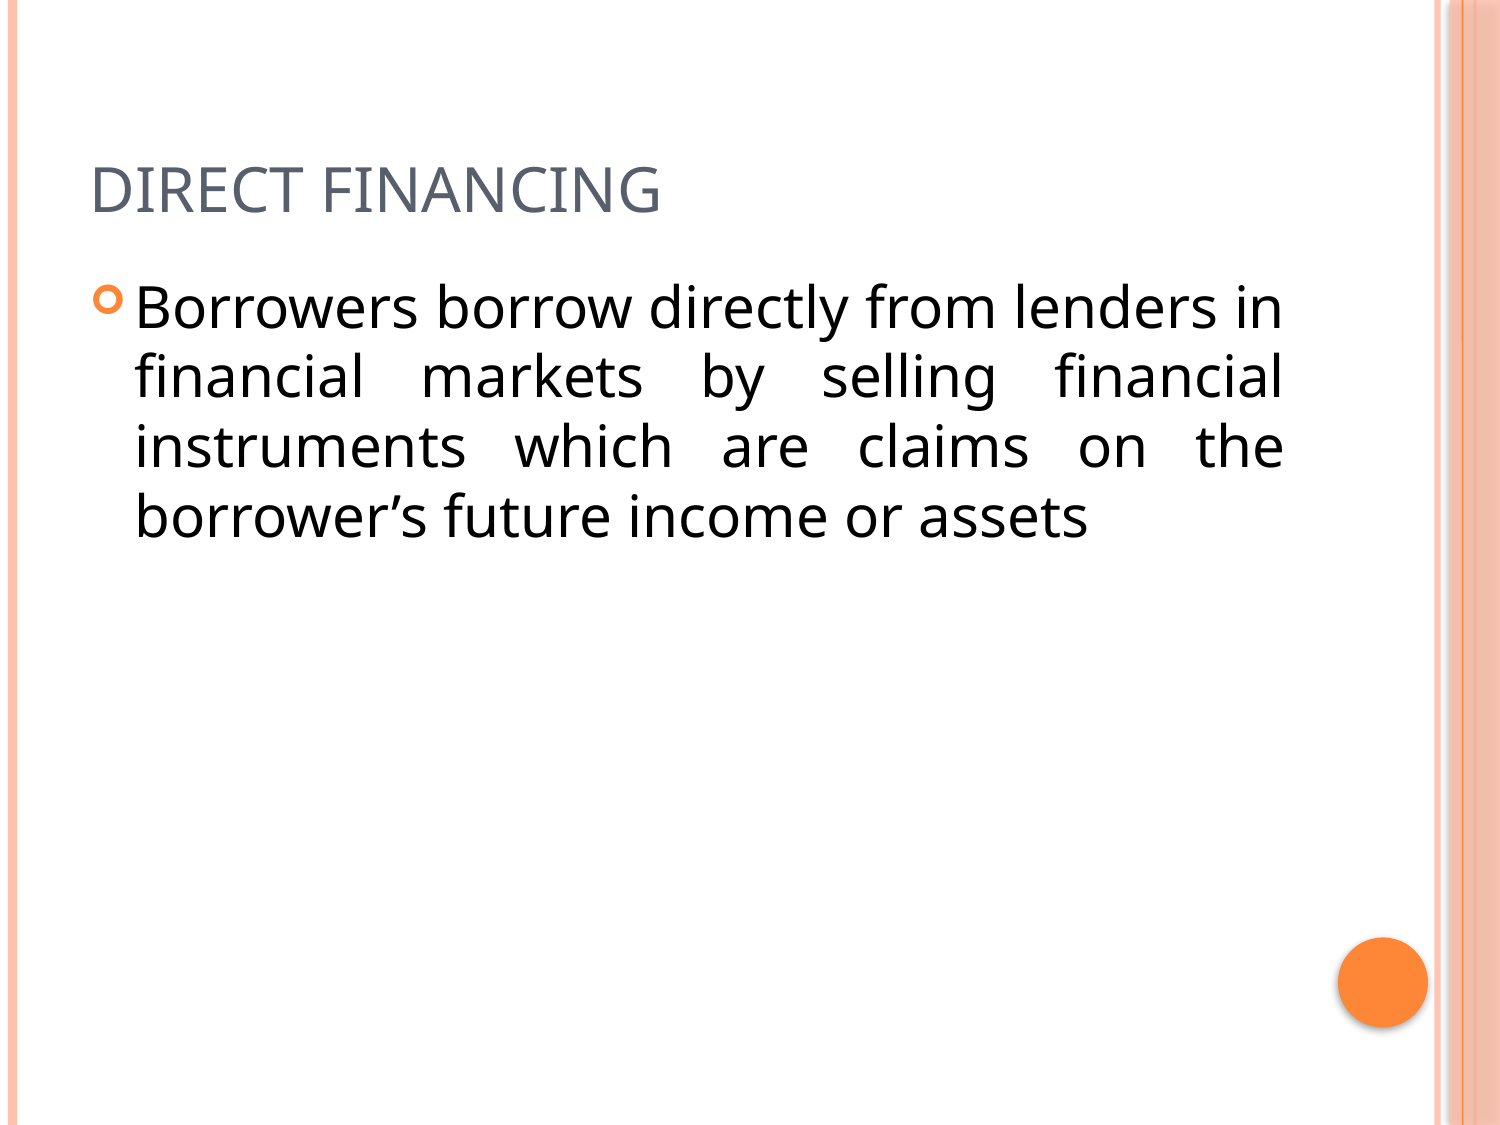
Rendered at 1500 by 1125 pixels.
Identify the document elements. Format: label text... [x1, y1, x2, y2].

list Borrowers borrow directly from lenders in financial markets by selling financial instruments which are claims on the borrower’s future income or assets [75, 262, 1300, 1062]
title Direct financing [75, 45, 1300, 233]
